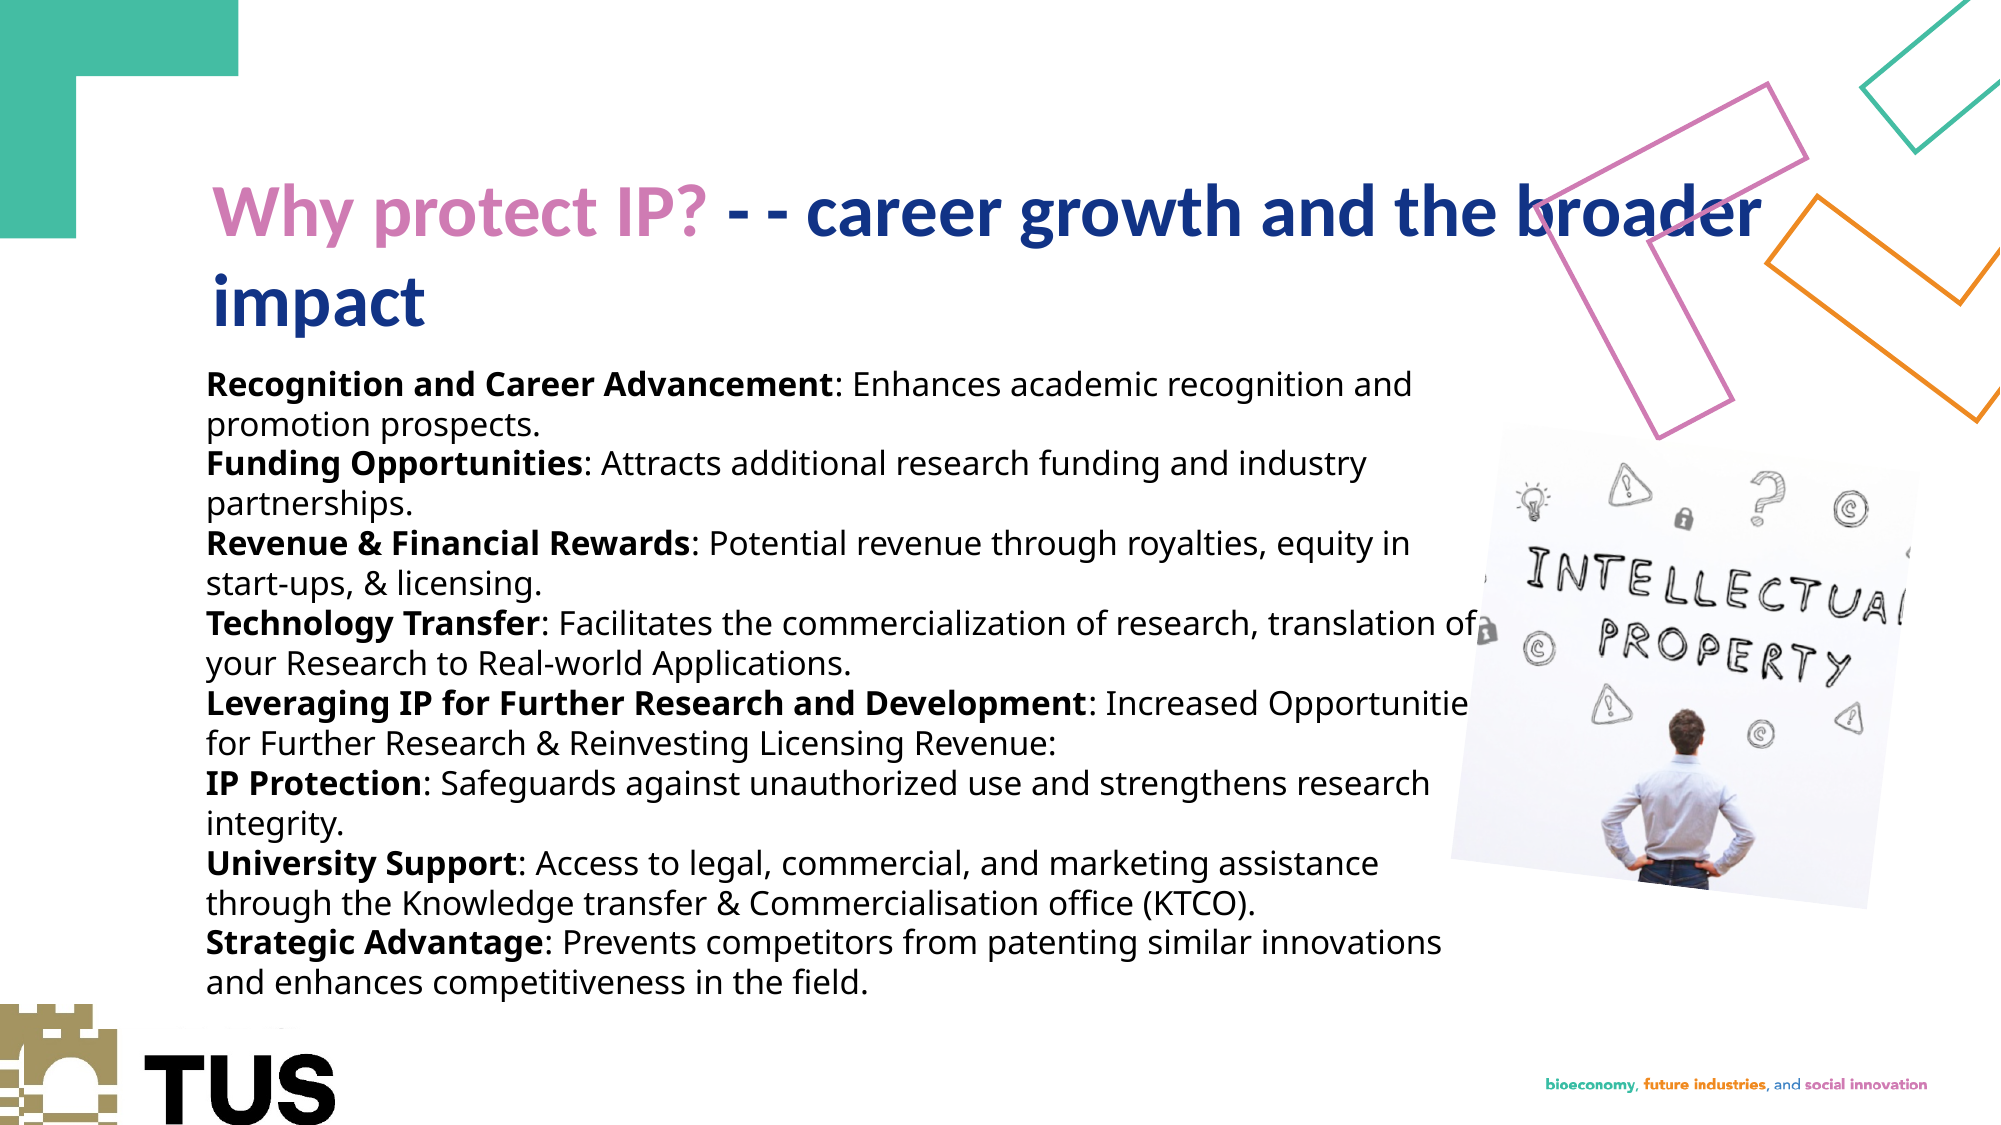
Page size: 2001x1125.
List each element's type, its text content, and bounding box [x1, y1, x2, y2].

picture [1450, 422, 1920, 909]
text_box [1581, 0, 2000, 393]
picture [1538, 1066, 1929, 1101]
list Why protect IP? - - career growth and the broader impact [197, 154, 1581, 287]
text_box Recognition and Career Advancement: Enhances academic recognition and promotion prospects. Funding Opportunities: Attracts additional research funding and industry partnerships. Revenue & Financial Rewards: Potential revenue through royalties, equity in start-ups, & licensing. Technology Transfer: Facilitates the commercialization of research, translation of your Research to Real-world Applications. Leveraging IP for Further Research and Development: Increased Opportunities for Further Research & Reinvesting Licensing Revenue: IP Protection: Safeguards against unauthorized use and strengthens research integrity. University Support: Access to legal, commercial, and marketing assistance through the Knowledge transfer & Commercialisation office (KTCO). Strategic Advantage: Prevents competitors from patenting similar innovations and enhances competitiveness in the field. [191, 315, 1506, 1041]
picture [0, 1004, 335, 1125]
